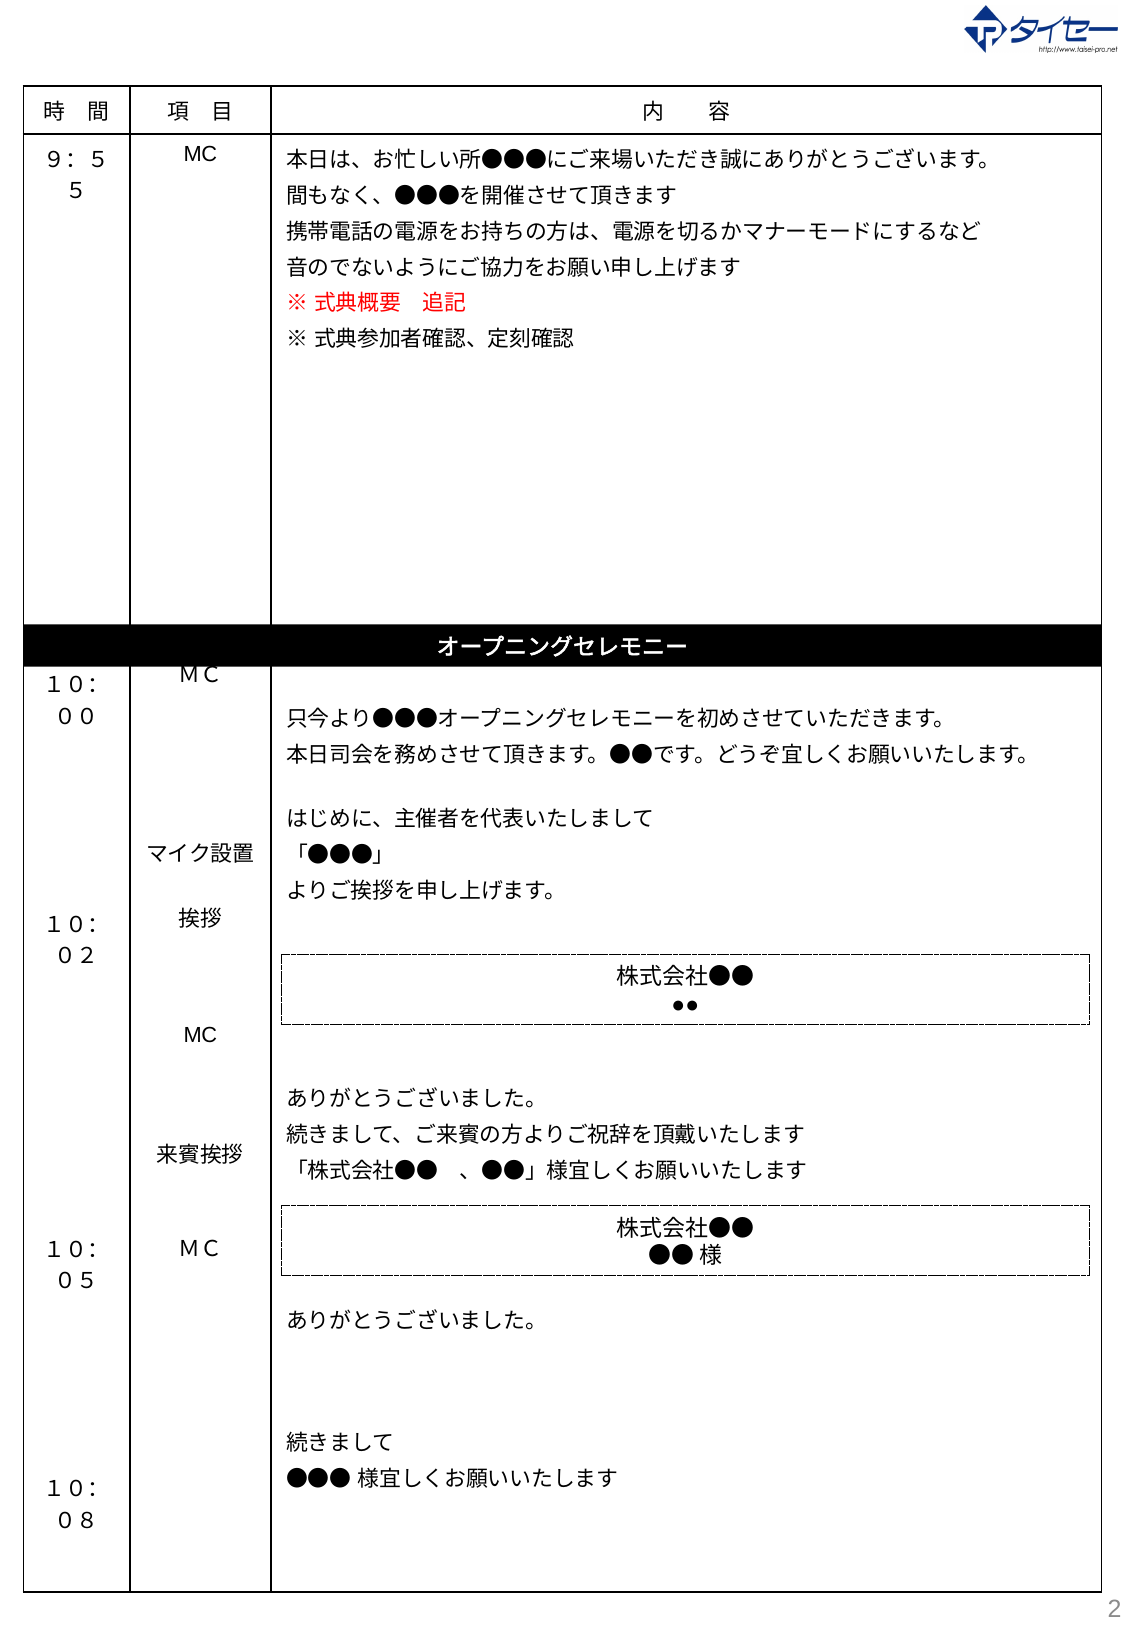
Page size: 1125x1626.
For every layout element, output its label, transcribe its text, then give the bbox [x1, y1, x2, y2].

slide_number 2 [874, 1563, 1125, 1625]
table_cell MC ＭＣ マイク設置 挨拶 MC 来賓挨拶 ＭＣ [131, 667, 270, 1591]
table_cell ９：５５ １０：００ １０：０２ １０：０５ １０：０８ [24, 667, 129, 1591]
table_cell ９：５５ １０：００ １０：０２ １０：０５ １０：０８ [24, 135, 129, 624]
text_box オープニングセレモニー [23, 624, 1102, 667]
table_cell 本日は、お忙しい所●●●にご来場いただき誠にありがとうございます。 間もなく、●●●を開催させて頂きます 携帯電話の電源をお持ちの方は、電源を切るかマナーモードにするなど 音のでないようにご協力をお願い申し上げます ※式典概要 追記 ※式典参加者確認、定刻確認 只今より●●●オープニングセレモニーを初めさせていただきます。 本日司会を務めさせて頂きます。●●です。どうぞ宜しくお願いいたします。 はじめに、主催者を代表いたしまして 「●●●」 よりご挨拶を申し上げます。 ありがとうございました。 続きまして、ご来賓の方よりご祝辞を頂戴いたします 「株式会社●● 、●●」様宜しくお願いいたします ありがとうございました。 続きまして ●●●様宜しくお願いいたします [272, 135, 1101, 624]
table_header 時 間 [24, 87, 129, 133]
text_box 株式会社●● ●●様 [281, 1205, 1090, 1276]
table_cell 本日は、お忙しい所●●●にご来場いただき誠にありがとうございます。 間もなく、●●●を開催させて頂きます 携帯電話の電源をお持ちの方は、電源を切るかマナーモードにするなど 音のでないようにご協力をお願い申し上げます ※式典概要 追記 ※式典参加者確認、定刻確認 只今より●●●オープニングセレモニーを初めさせていただきます。 本日司会を務めさせて頂きます。●●です。どうぞ宜しくお願いいたします。 はじめに、主催者を代表いたしまして 「●●●」 よりご挨拶を申し上げます。 ありがとうございました。 続きまして、ご来賓の方よりご祝辞を頂戴いたします 「株式会社●● 、●●」様宜しくお願いいたします ありがとうございました。 続きまして ●●●様宜しくお願いいたします [272, 667, 1101, 1591]
text_box 株式会社●● ●● [281, 954, 1090, 1025]
table_cell MC ＭＣ マイク設置 挨拶 MC 来賓挨拶 ＭＣ [131, 135, 270, 624]
table_header 項 目 [131, 87, 270, 133]
table_header 内 容 [272, 87, 1101, 133]
picture [964, 5, 1118, 53]
